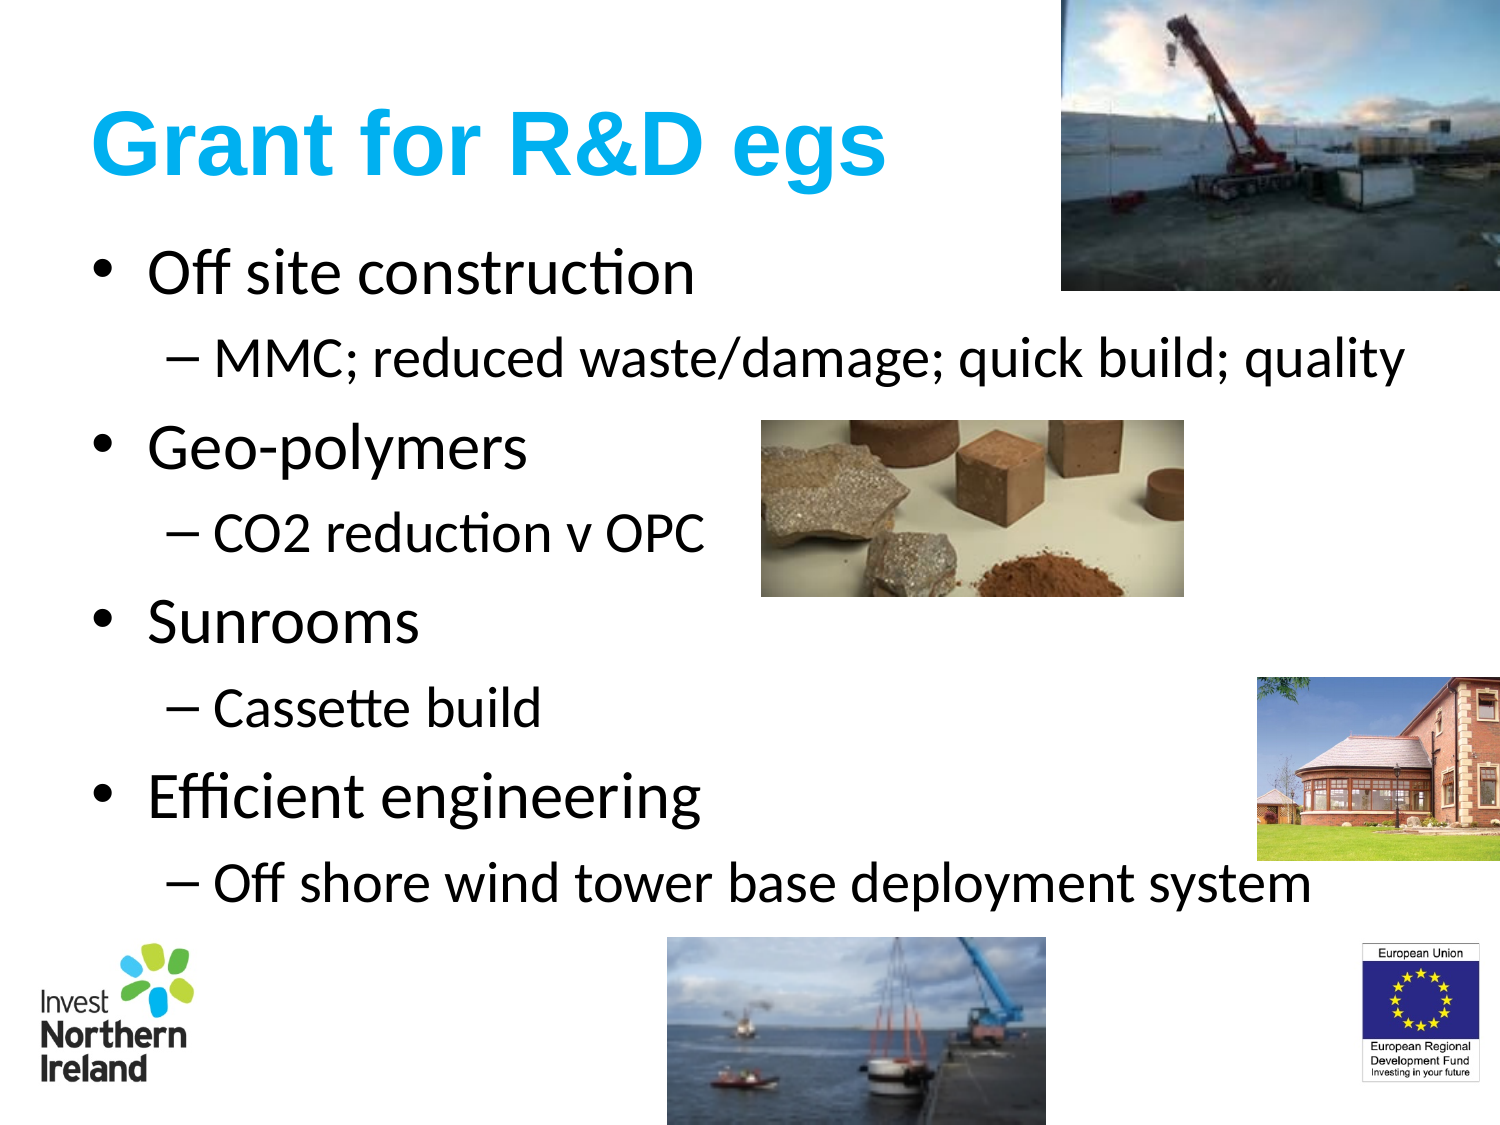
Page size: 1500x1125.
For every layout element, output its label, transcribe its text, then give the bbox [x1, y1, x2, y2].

picture [0, 0, 1500, 1125]
list Off site construction MMC; reduced waste/damage; quick build; quality Geo-polymers CO2 reduction v OPC Sunrooms Cassette build Efficient engineering Off shore wind tower base deployment system [76, 219, 1427, 963]
title Grant for R&D egs [75, 45, 1056, 233]
